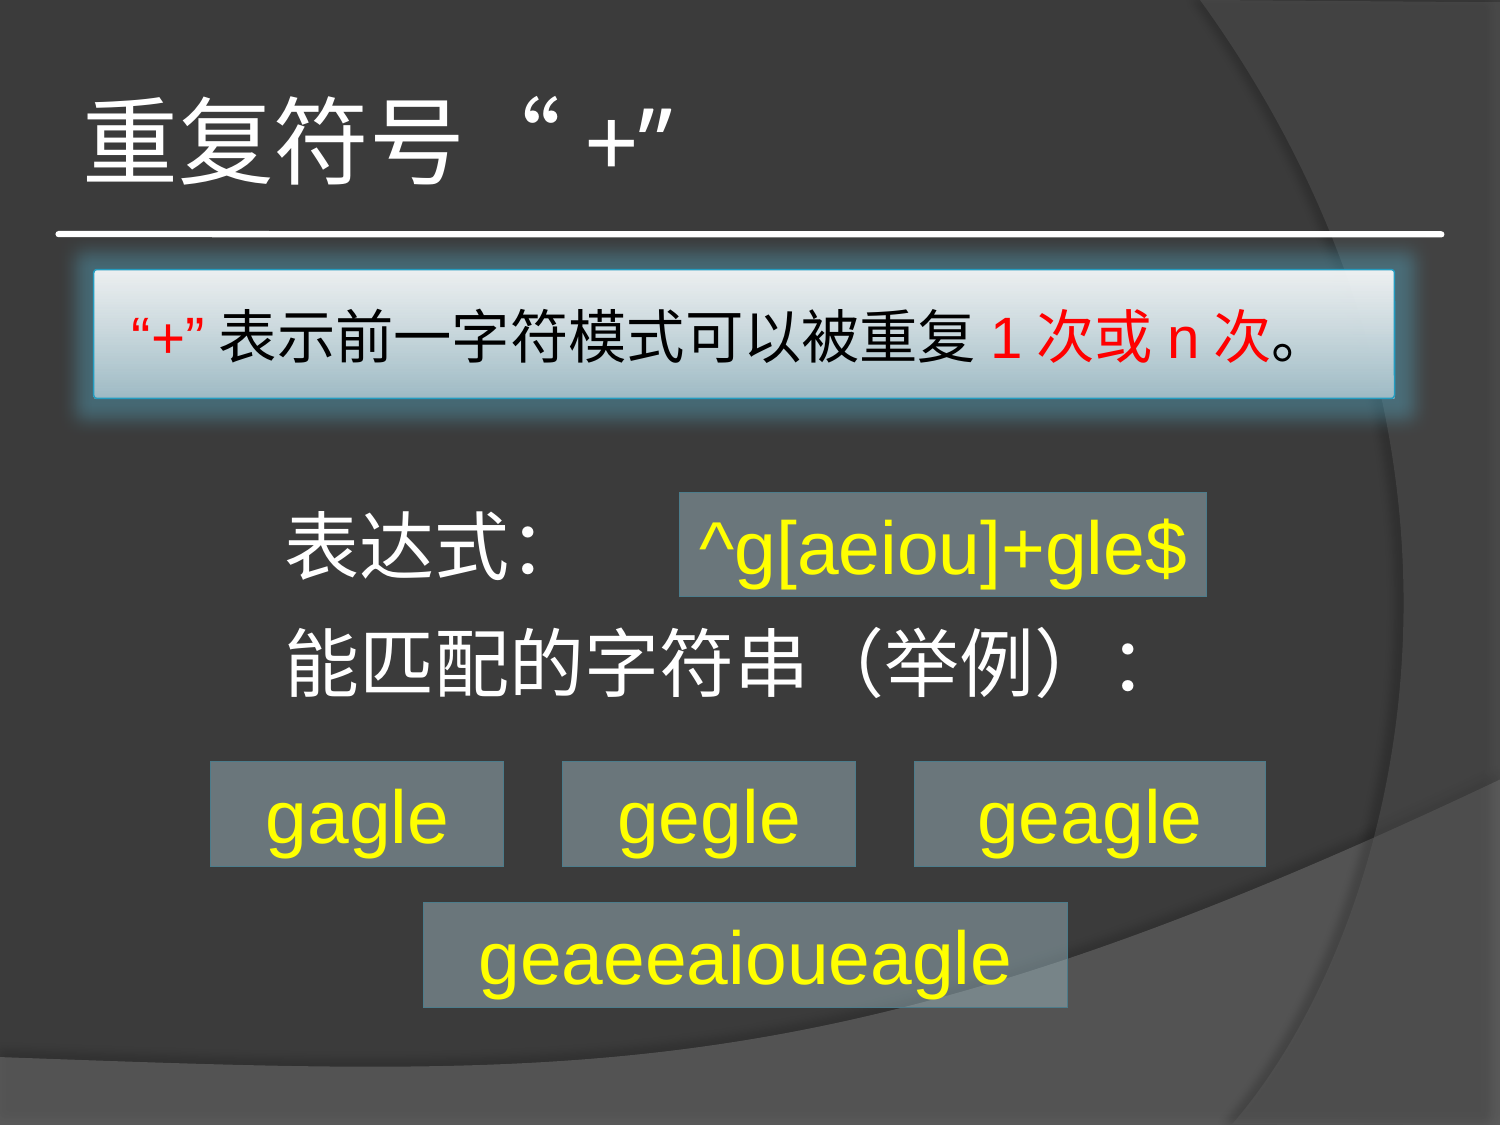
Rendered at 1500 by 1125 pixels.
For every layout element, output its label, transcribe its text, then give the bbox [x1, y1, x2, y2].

text_box [92, 268, 1396, 400]
text_box gegle [562, 761, 856, 867]
text_box geaeeaioueagle [423, 902, 1068, 1008]
text_box ^g[aeiou]+gle$ [679, 492, 1207, 597]
text_box geagle [914, 761, 1266, 867]
text_box gagle [210, 761, 504, 867]
text_box 能匹配的字符串（举例）： [269, 609, 1172, 715]
title 重复符号“+” [75, 45, 1300, 225]
text_box “+”表示前一字符模式可以被重复1次或n次。 [117, 292, 1348, 378]
text_box 表达式： [269, 492, 610, 597]
